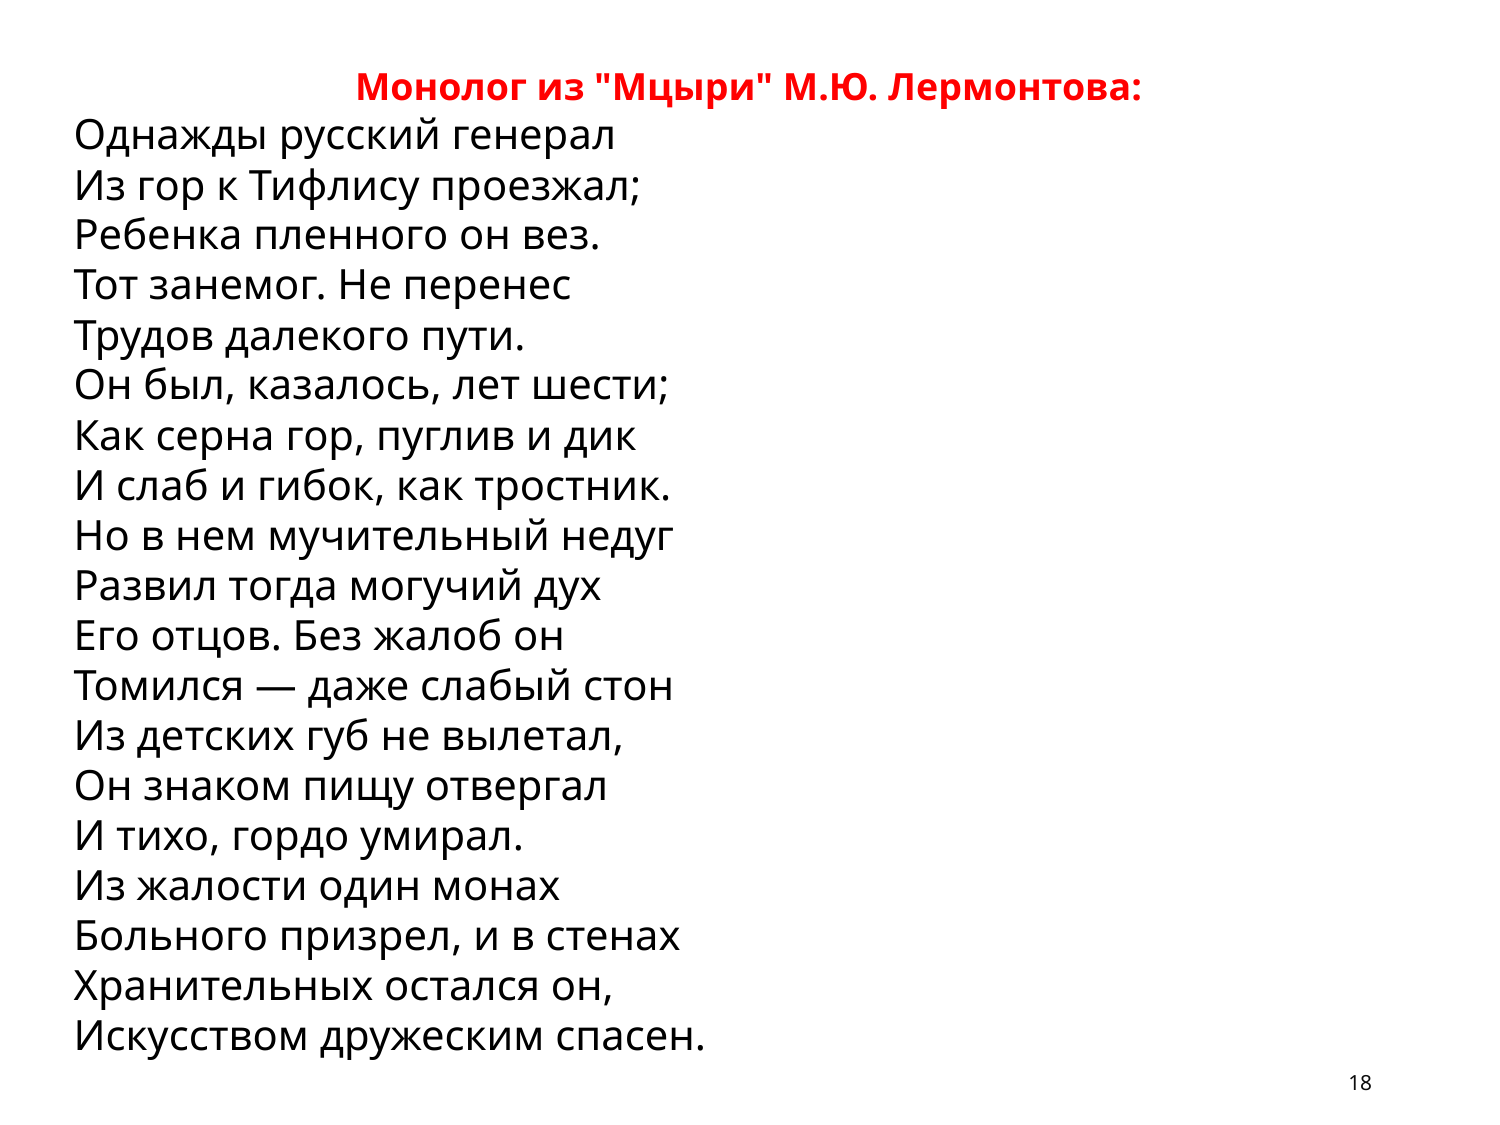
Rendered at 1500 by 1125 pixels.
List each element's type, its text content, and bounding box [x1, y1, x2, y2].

slide_number 18 [1333, 1061, 1454, 1107]
text_box Монолог из "Мцыри" М.Ю. Лермонтова: Однажды русский генерал Из гор к Тифлису проезжал; Ребенка пленного он вез. Тот занемог. Не перенес Трудов далекого пути. Он был, казалось, лет шести; Как серна гор, пуглив и дик И слаб и гибок, как тростник. Но в нем мучительный недуг Развил тогда могучий дух Его отцов. Без жалоб он Томился — даже слабый стон Из детских губ не вылетал, Он знаком пищу отвергал И тихо, гордо умирал. Из жалости один монах Больного призрел, и в стенах Хранительных остался он, Искусством дружеским спасен. [58, 55, 1440, 1067]
